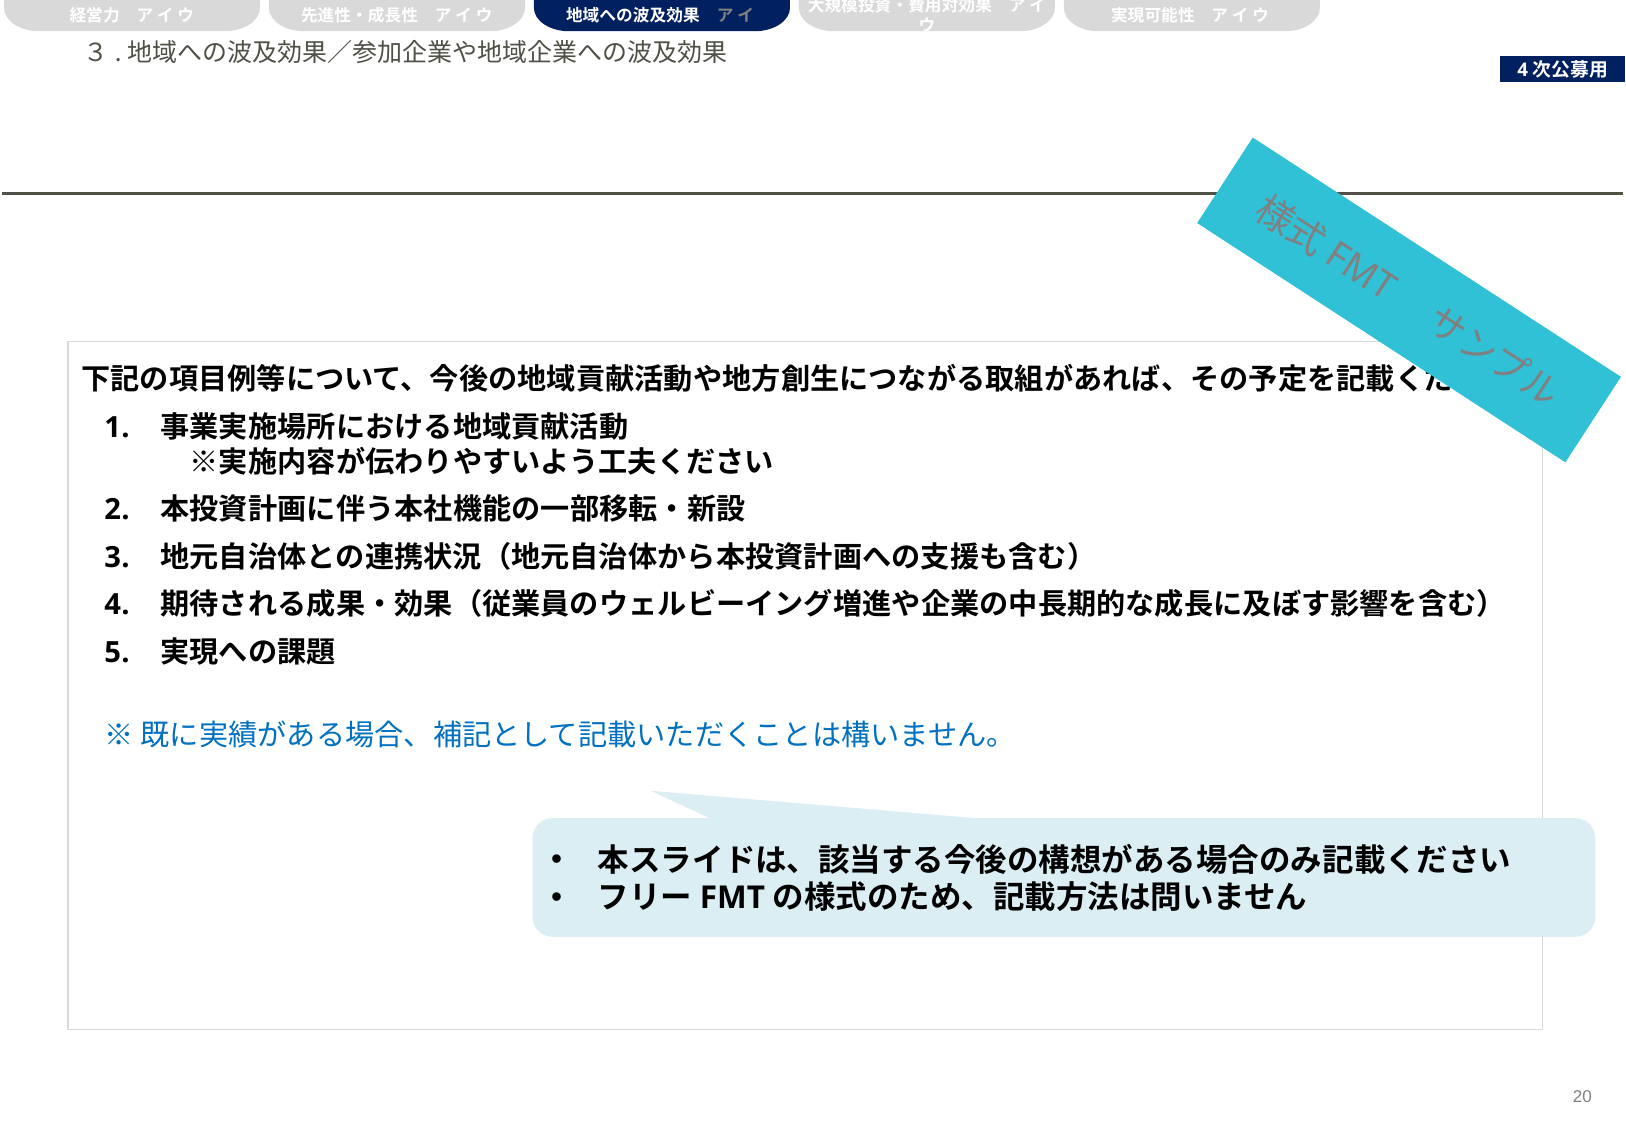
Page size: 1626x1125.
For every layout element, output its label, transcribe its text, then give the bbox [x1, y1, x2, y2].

text_box 様式FMT サンプル [1196, 136, 1622, 464]
title ３.地域への波及効果／参加企業や地域企業への波及効果 [83, 39, 1542, 68]
text_box 経営力 ア イ ウ [3, 0, 261, 33]
text_box 下記の項目例等について、今後の地域貢献活動や地方創生につながる取組があれば、その予定を記載ください 事業実施場所における地域貢献活動 ※実施内容が伝わりやすいよう工夫ください 本投資計画に伴う本社機能の一部移転・新設 地元自治体との連携状況（地元自治体から本投資計画への支援も含む） 期待される成果・効果（従業員のウェルビーイング増進や企業の中長期的な成長に及ぼす影響を含む） 実現への課題 ※既に実績がある場合、補記として記載いただくことは構いません。 [67, 340, 1543, 1030]
text_box 実現可能性 ア イ ウ [1062, 0, 1321, 33]
text_box 先進性・成長性 ア イ ウ [268, 0, 526, 33]
text_box 大規模投資・費用対効果 ア イ ウ [798, 0, 1056, 33]
text_box 本スライドは、該当する今後の構想がある場合のみ記載ください フリーFMTの様式のため、記載方法は問いません [531, 789, 1597, 938]
text_box 地域への波及効果 ア イ [533, 0, 791, 33]
